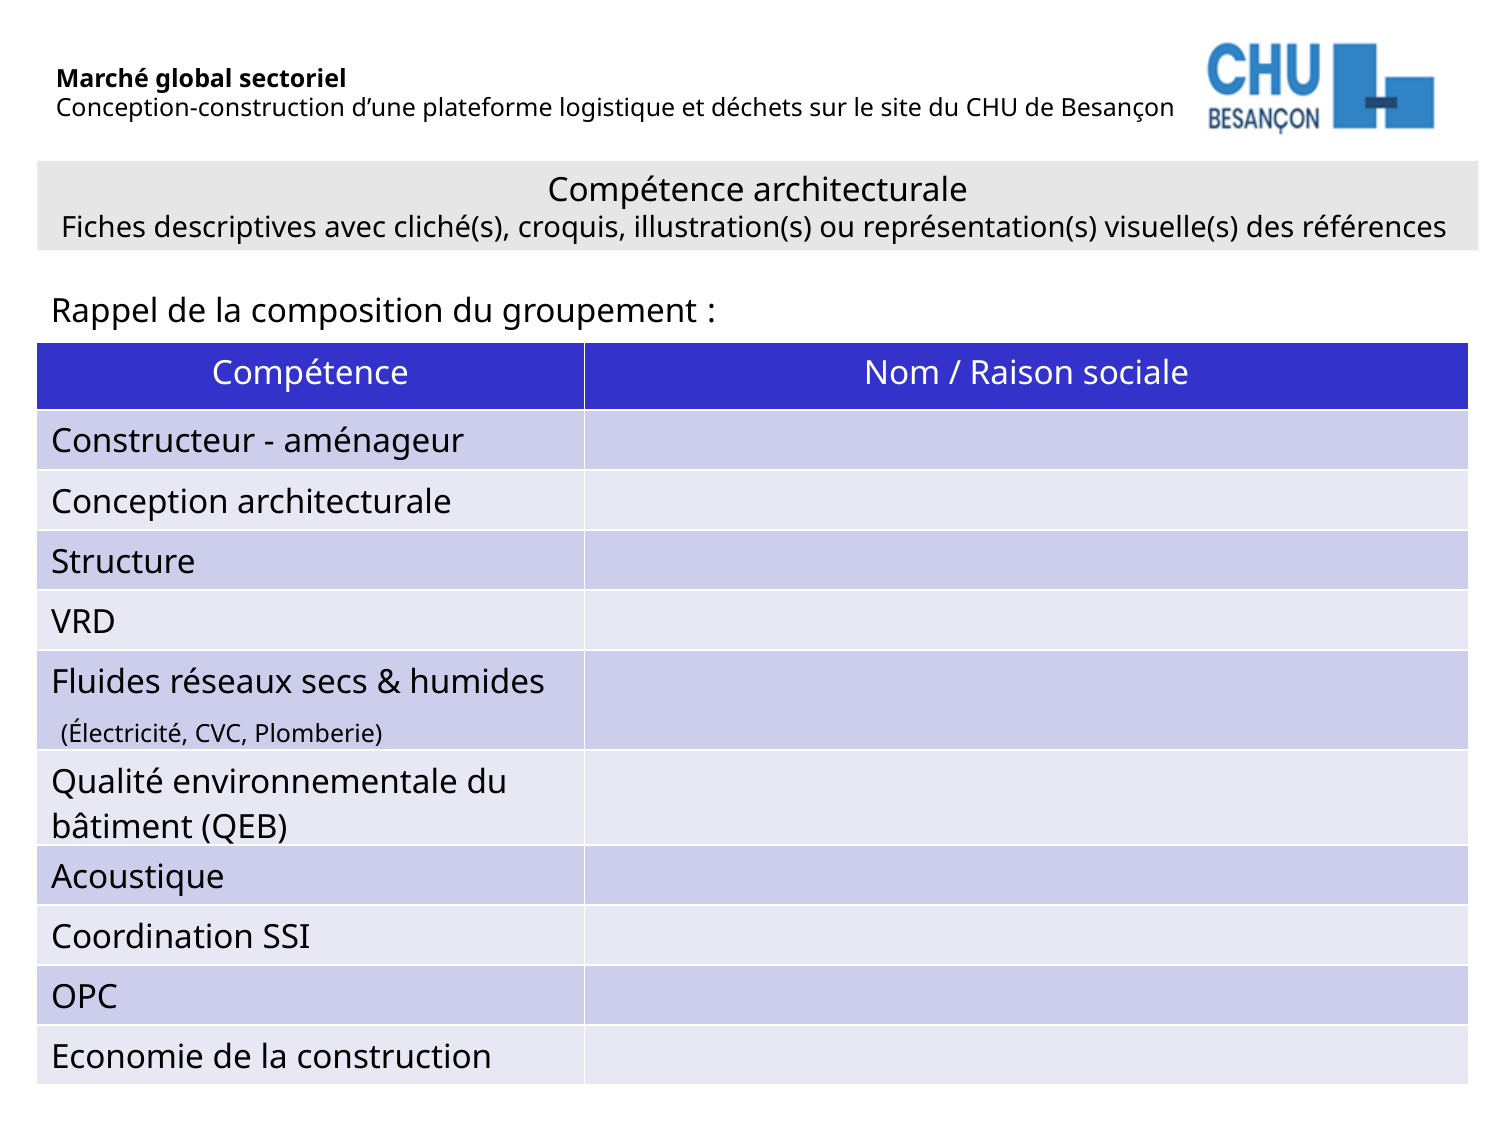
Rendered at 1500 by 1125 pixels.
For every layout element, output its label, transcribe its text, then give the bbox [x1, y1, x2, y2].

table_cell [585, 411, 1468, 469]
text_box Compétence architecturale Fiches descriptives avec cliché(s), croquis, illustration(s) ou représentation(s) visuelle(s) des références [37, 160, 1479, 251]
table_cell Acoustique [37, 846, 584, 904]
table_cell Economie de la construction [37, 1026, 584, 1084]
table_cell Conception architecturale [37, 471, 584, 529]
table_cell [585, 651, 1468, 749]
text_box Rappel de la composition du groupement : [36, 282, 1496, 337]
table_cell [585, 751, 1468, 844]
text_box Marché global sectoriel Conception-construction d’une plateforme logistique et déchets sur le site du CHU de Besançon [41, 54, 1173, 130]
table_header Compétence [37, 343, 584, 409]
table_cell Structure [37, 531, 584, 589]
table_cell Coordination SSI [37, 906, 584, 964]
picture [1178, 38, 1476, 153]
table_cell [585, 906, 1468, 964]
table_cell [585, 846, 1468, 904]
table_cell [585, 531, 1468, 589]
table_cell OPC [37, 966, 584, 1024]
table_cell [585, 471, 1468, 529]
table_cell [585, 1026, 1468, 1084]
table_cell Qualité environnementale du bâtiment (QEB) [37, 751, 584, 844]
table_cell Fluides réseaux secs & humides (Électricité, CVC, Plomberie) [37, 651, 584, 749]
table_header Nom / Raison sociale [585, 343, 1468, 409]
table_cell VRD [37, 591, 584, 649]
table_cell [585, 591, 1468, 649]
table_cell Constructeur - aménageur [37, 411, 584, 469]
table_cell [585, 966, 1468, 1024]
